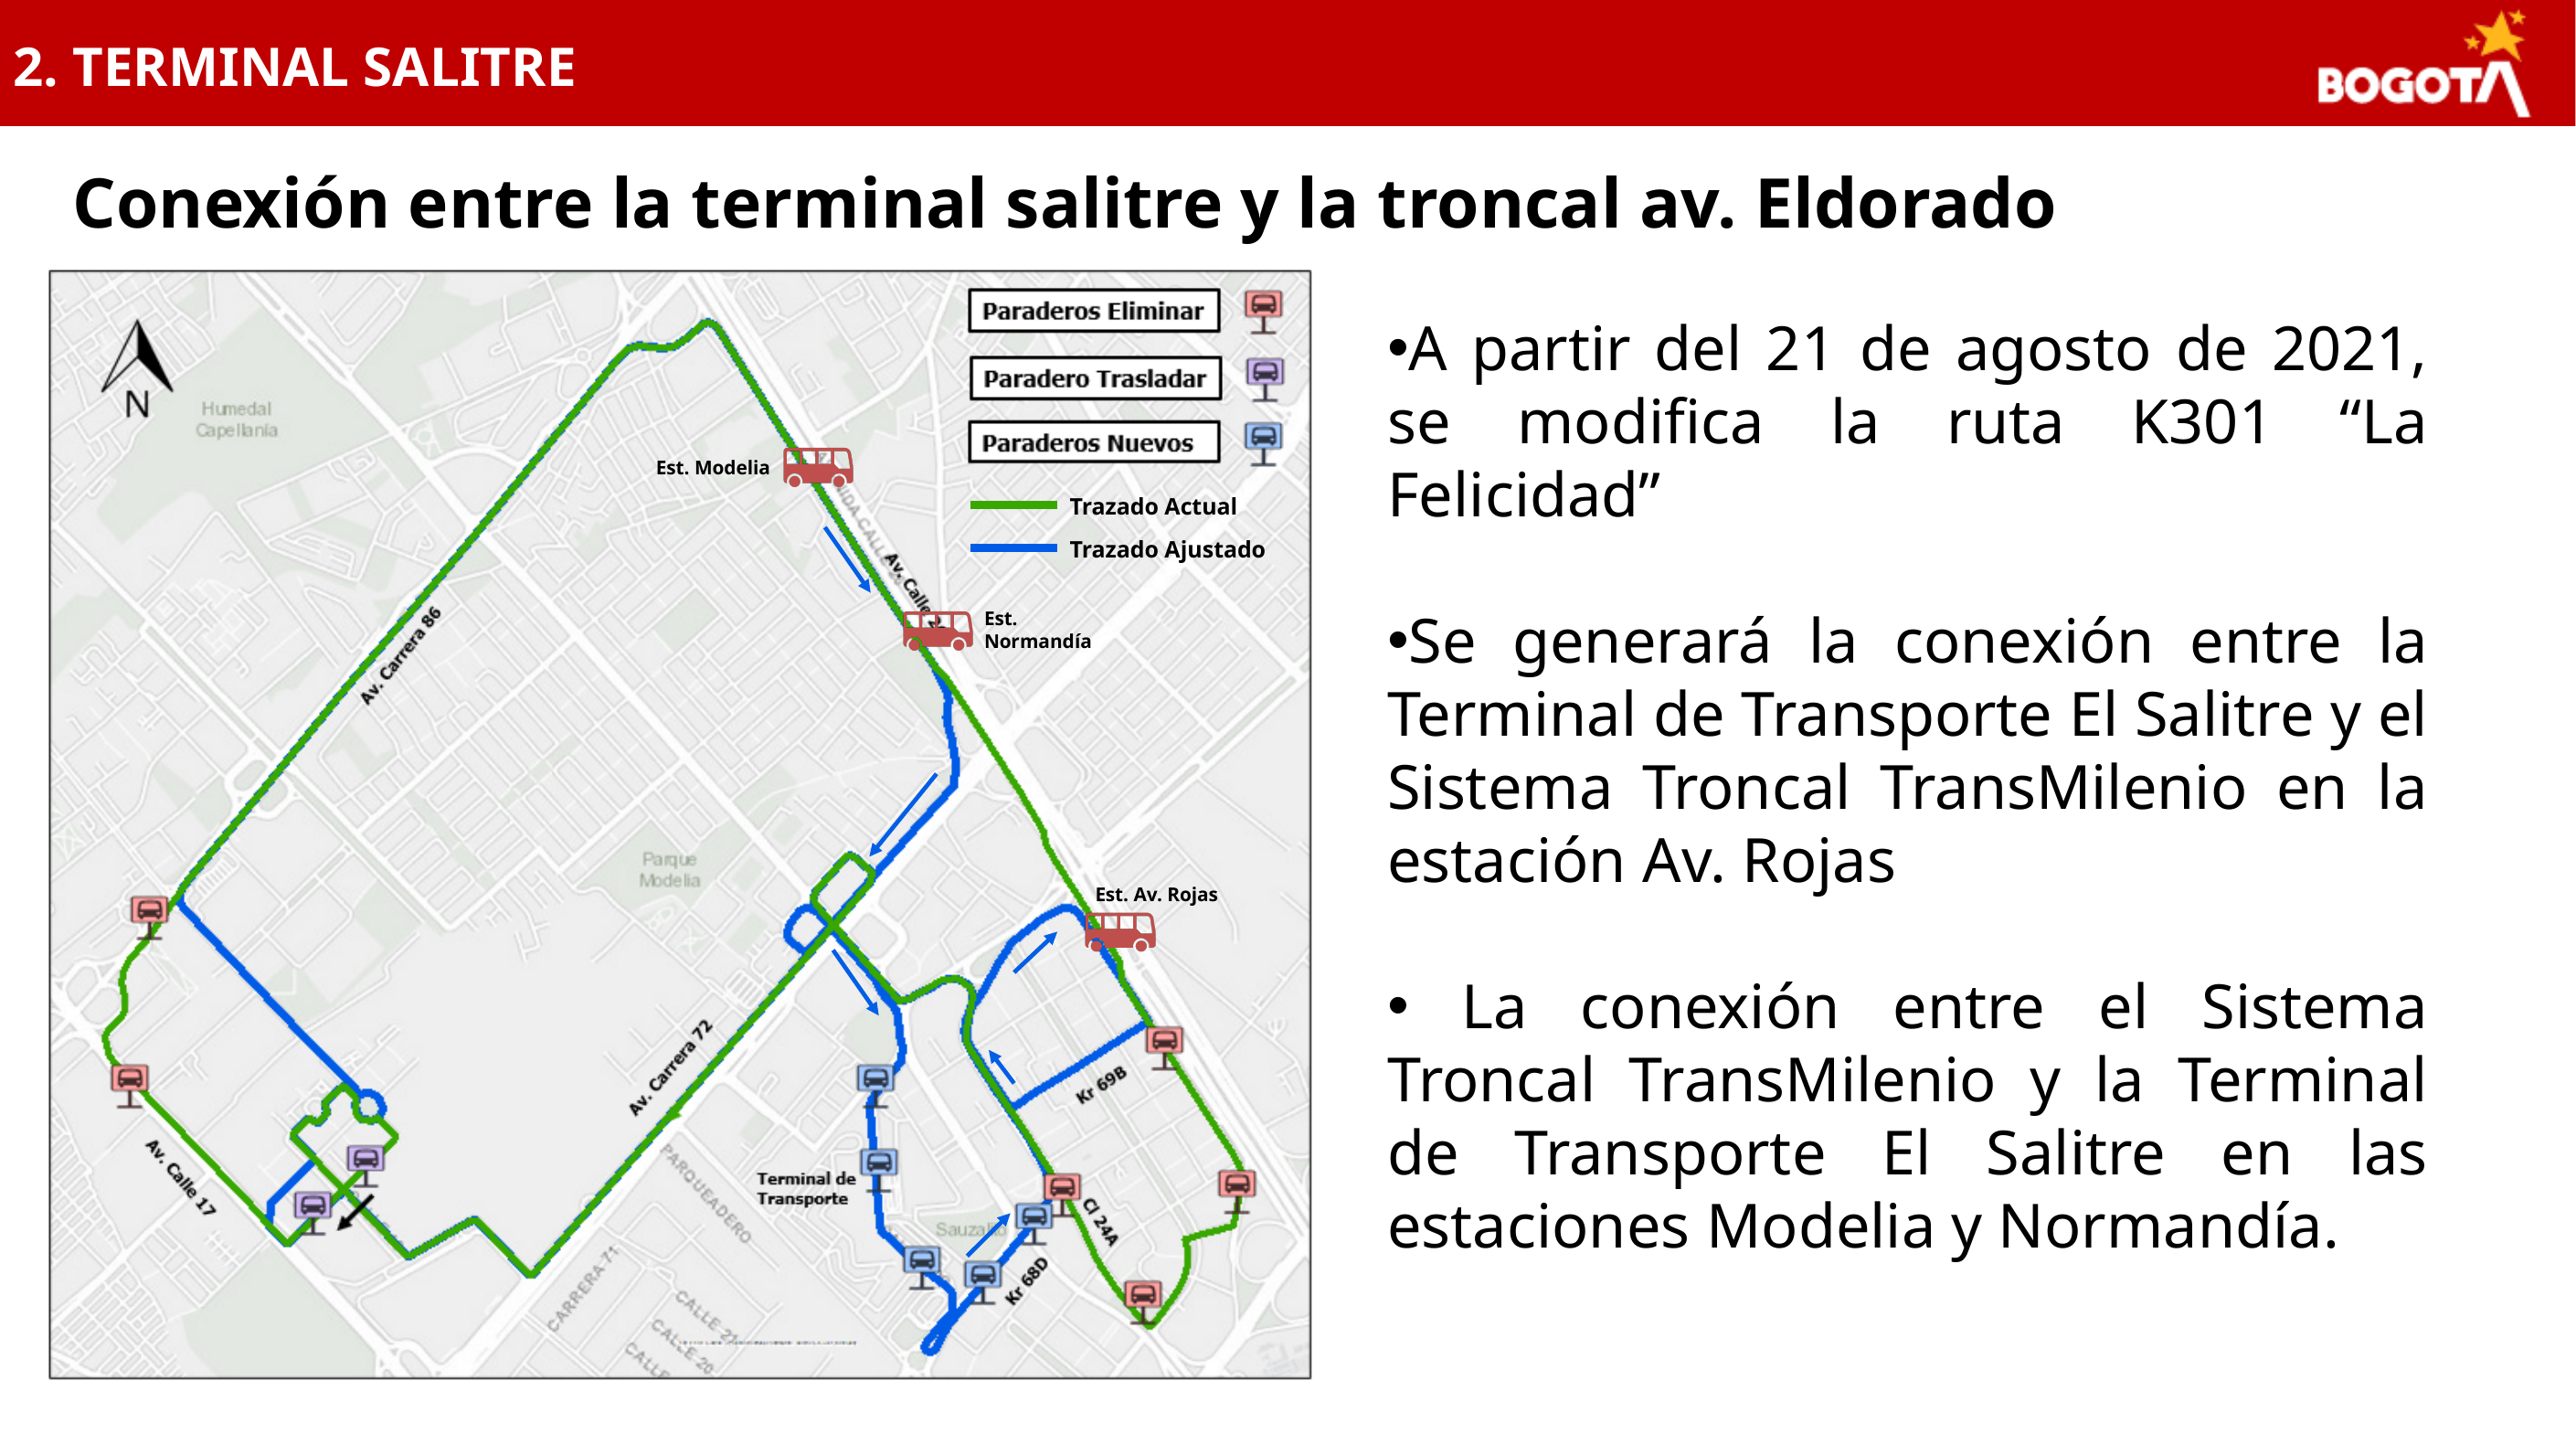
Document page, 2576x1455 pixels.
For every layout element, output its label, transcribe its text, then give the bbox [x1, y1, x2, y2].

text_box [988, 1049, 1015, 1084]
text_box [832, 950, 879, 1016]
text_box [967, 1213, 1011, 1257]
text_box 2. TERMINAL SALITRE [0, 26, 2115, 104]
text_box A partir del 21 de agosto de 2021, se modifica la ruta K301 “La Felicidad” Se generará la conexión entre la Terminal de Transporte El Salitre y el Sistema Troncal TransMilenio en la estación Av. Rojas La conexión entre el Sistema Troncal TransMilenio y la Terminal de Transporte El Salitre en las estaciones Modelia y Normandía. [1373, 303, 2443, 1268]
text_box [1013, 931, 1058, 973]
picture [2302, 0, 2543, 144]
text_box Conexión entre la terminal salitre y la troncal av. Eldorado [0, 153, 2390, 249]
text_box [824, 526, 872, 593]
picture [35, 262, 1320, 1386]
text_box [869, 773, 938, 857]
